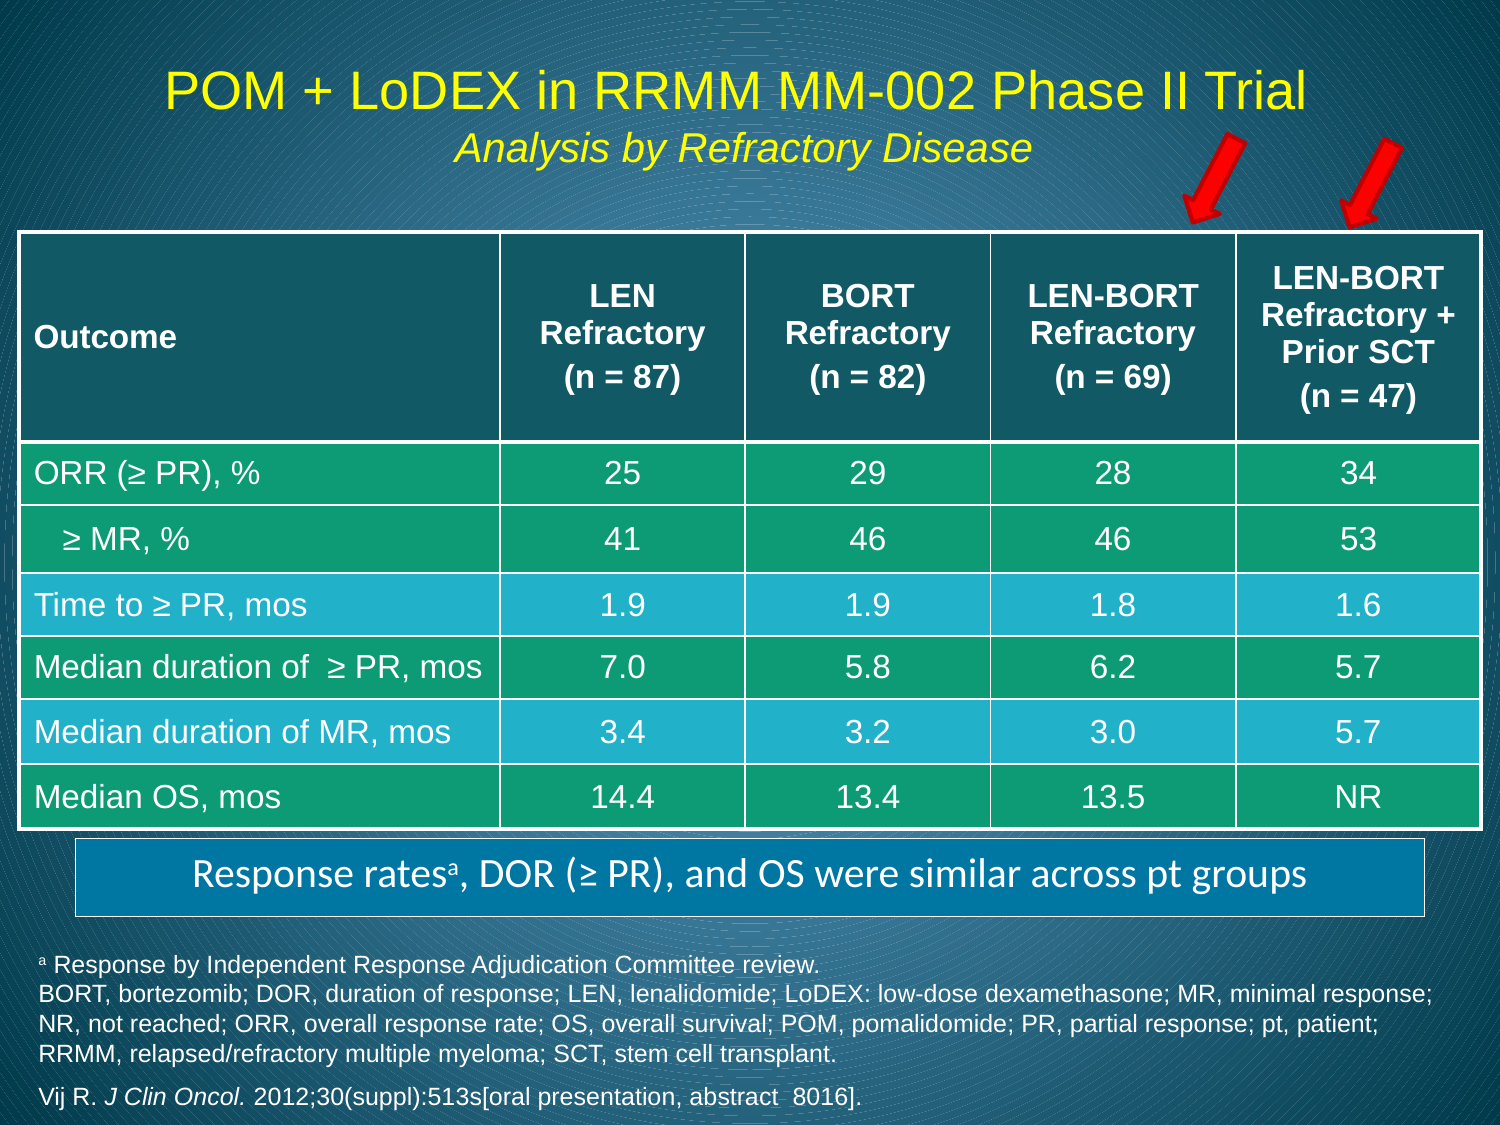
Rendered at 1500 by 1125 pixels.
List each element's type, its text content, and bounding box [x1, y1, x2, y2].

table_cell 3.0 [991, 700, 1235, 763]
table_header BORT Refractory (n = 82) [746, 234, 990, 440]
title POM + LoDEX in RRMM MM-002 Phase II Trial Analysis by Refractory Disease [29, 19, 1459, 207]
table_cell Median duration of MR, mos [21, 700, 499, 763]
table_cell 41 [501, 506, 744, 572]
list Response ratesa, DOR (≥ PR), and OS were similar across pt groups [75, 838, 1425, 917]
table_cell ≥ MR, % [21, 506, 499, 572]
table_cell Median OS, mos [21, 765, 499, 827]
table_cell 1.6 [1237, 574, 1479, 635]
table_header Outcome [21, 234, 499, 440]
table_cell Median duration of ≥ PR, mos [21, 637, 499, 698]
table_cell ORR (≥ PR), % [21, 444, 499, 504]
table_cell 34 [1237, 444, 1479, 504]
table_cell 25 [501, 444, 744, 504]
table_cell 3.2 [746, 700, 990, 763]
table_cell 1.9 [501, 574, 744, 635]
table_header LEN-BORT Refractory (n = 69) [991, 234, 1235, 440]
table_cell 13.4 [746, 765, 990, 827]
table_cell 5.8 [746, 637, 990, 698]
table_cell 5.7 [1237, 637, 1479, 698]
text_box [1182, 132, 1248, 225]
table_cell 13.5 [991, 765, 1235, 827]
table_cell NR [1237, 765, 1479, 827]
table_cell 1.8 [991, 574, 1235, 635]
table_cell Time to ≥ PR, mos [21, 574, 499, 635]
table_cell 1.9 [746, 574, 990, 635]
table_cell 28 [991, 444, 1235, 504]
table_cell 3.4 [501, 700, 744, 763]
table_cell 46 [991, 506, 1235, 572]
table_header LEN Refractory (n = 87) [501, 234, 744, 440]
table_cell 14.4 [501, 765, 744, 827]
table_cell 5.7 [1237, 700, 1479, 763]
table_cell 7.0 [501, 637, 744, 698]
text_box a Response by Independent Response Adjudication Committee review. BORT, bortezomib; DOR, duration of response; LEN, lenalidomide; LoDEX: low-dose dexamethasone; MR, minimal response; NR, not reached; ORR, overall response rate; OS, overall survival; POM, pomalidomide; PR, partial response; pt, patient; RRMM, relapsed/refractory multiple myeloma; SCT, stem cell transplant. Vij R. J Clin Oncol. 2012;30(suppl):513s[oral presentation, abstract 8016]. [23, 940, 1471, 1118]
text_box [1339, 136, 1404, 230]
table_header LEN-BORT Refractory + Prior SCT (n = 47) [1237, 234, 1479, 440]
table_cell 29 [746, 444, 990, 504]
table_cell 46 [746, 506, 990, 572]
table_cell 53 [1237, 506, 1479, 572]
table_cell 6.2 [991, 637, 1235, 698]
